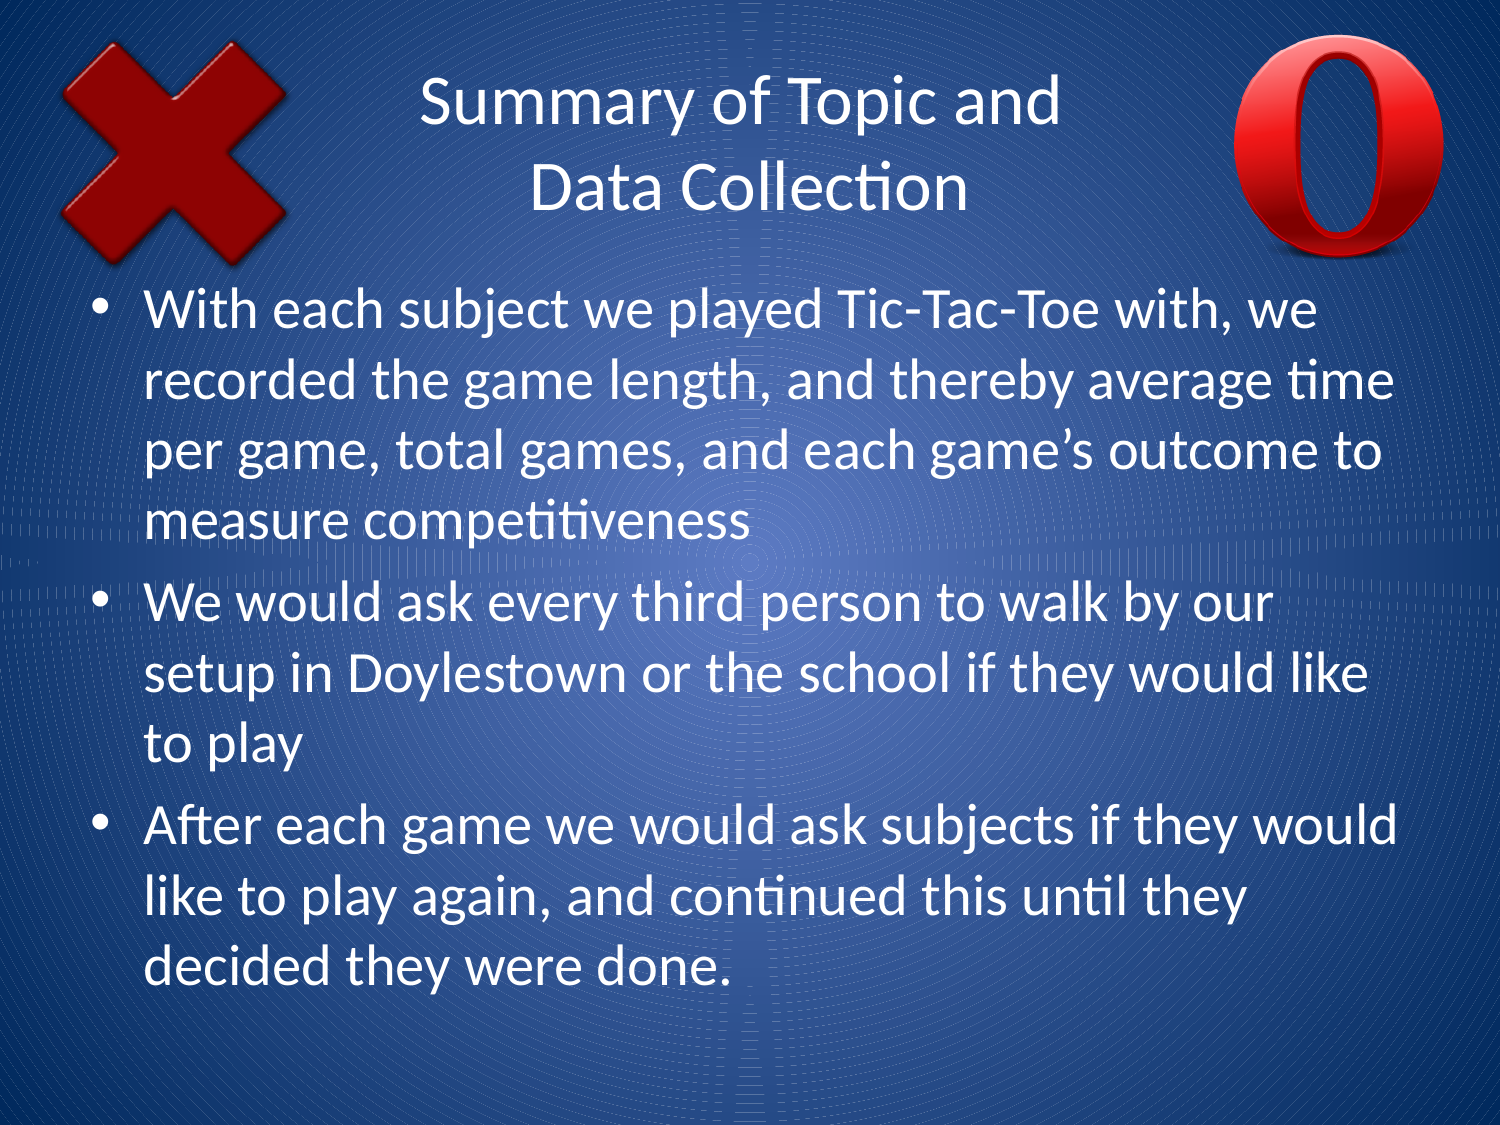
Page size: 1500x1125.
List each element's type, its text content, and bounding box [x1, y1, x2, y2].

title Summary of Topic and Data Collection [344, 44, 1209, 233]
picture [6, 0, 339, 318]
picture [1214, 22, 1461, 270]
list With each subject we played Tic-Tac-Toe with, we recorded the game length, and thereby average time per game, total games, and each game’s outcome to measure competitiveness We would ask every third person to walk by our setup in Doylestown or the school if they would like to play After each game we would ask subjects if they would like to play again, and continued this until they decided they were done. [74, 262, 1426, 1006]
